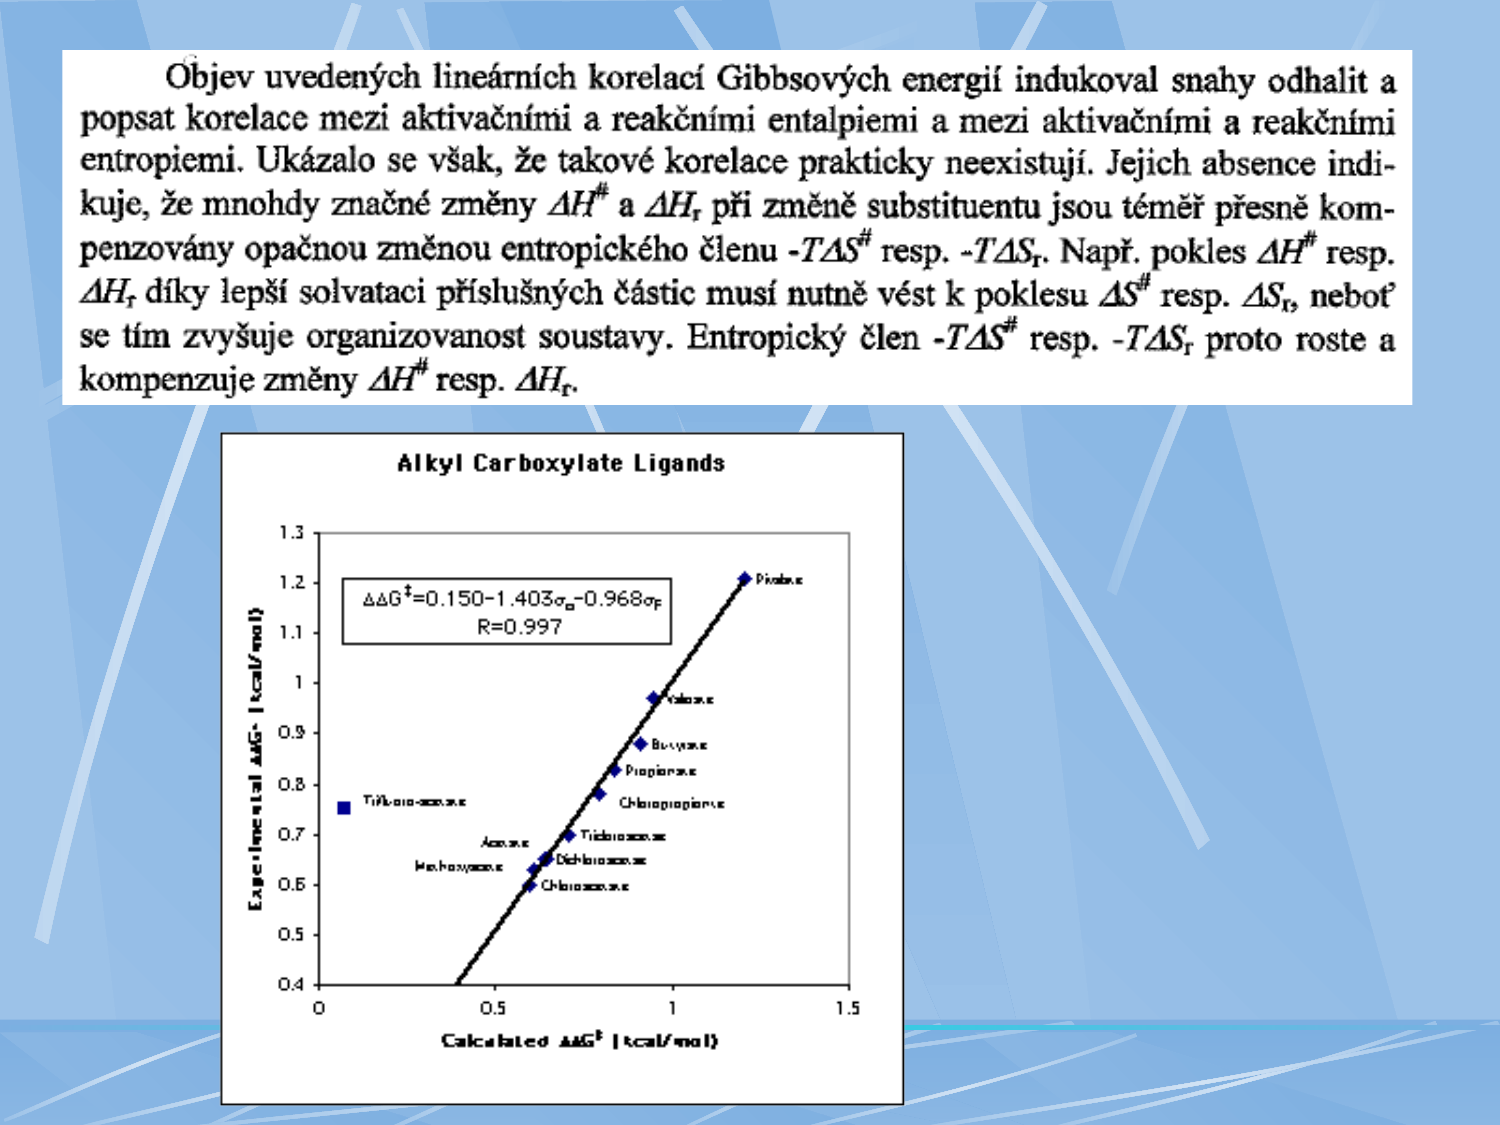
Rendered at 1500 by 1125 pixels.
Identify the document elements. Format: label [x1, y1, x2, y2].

picture [62, 49, 1413, 405]
picture [212, 424, 916, 1116]
